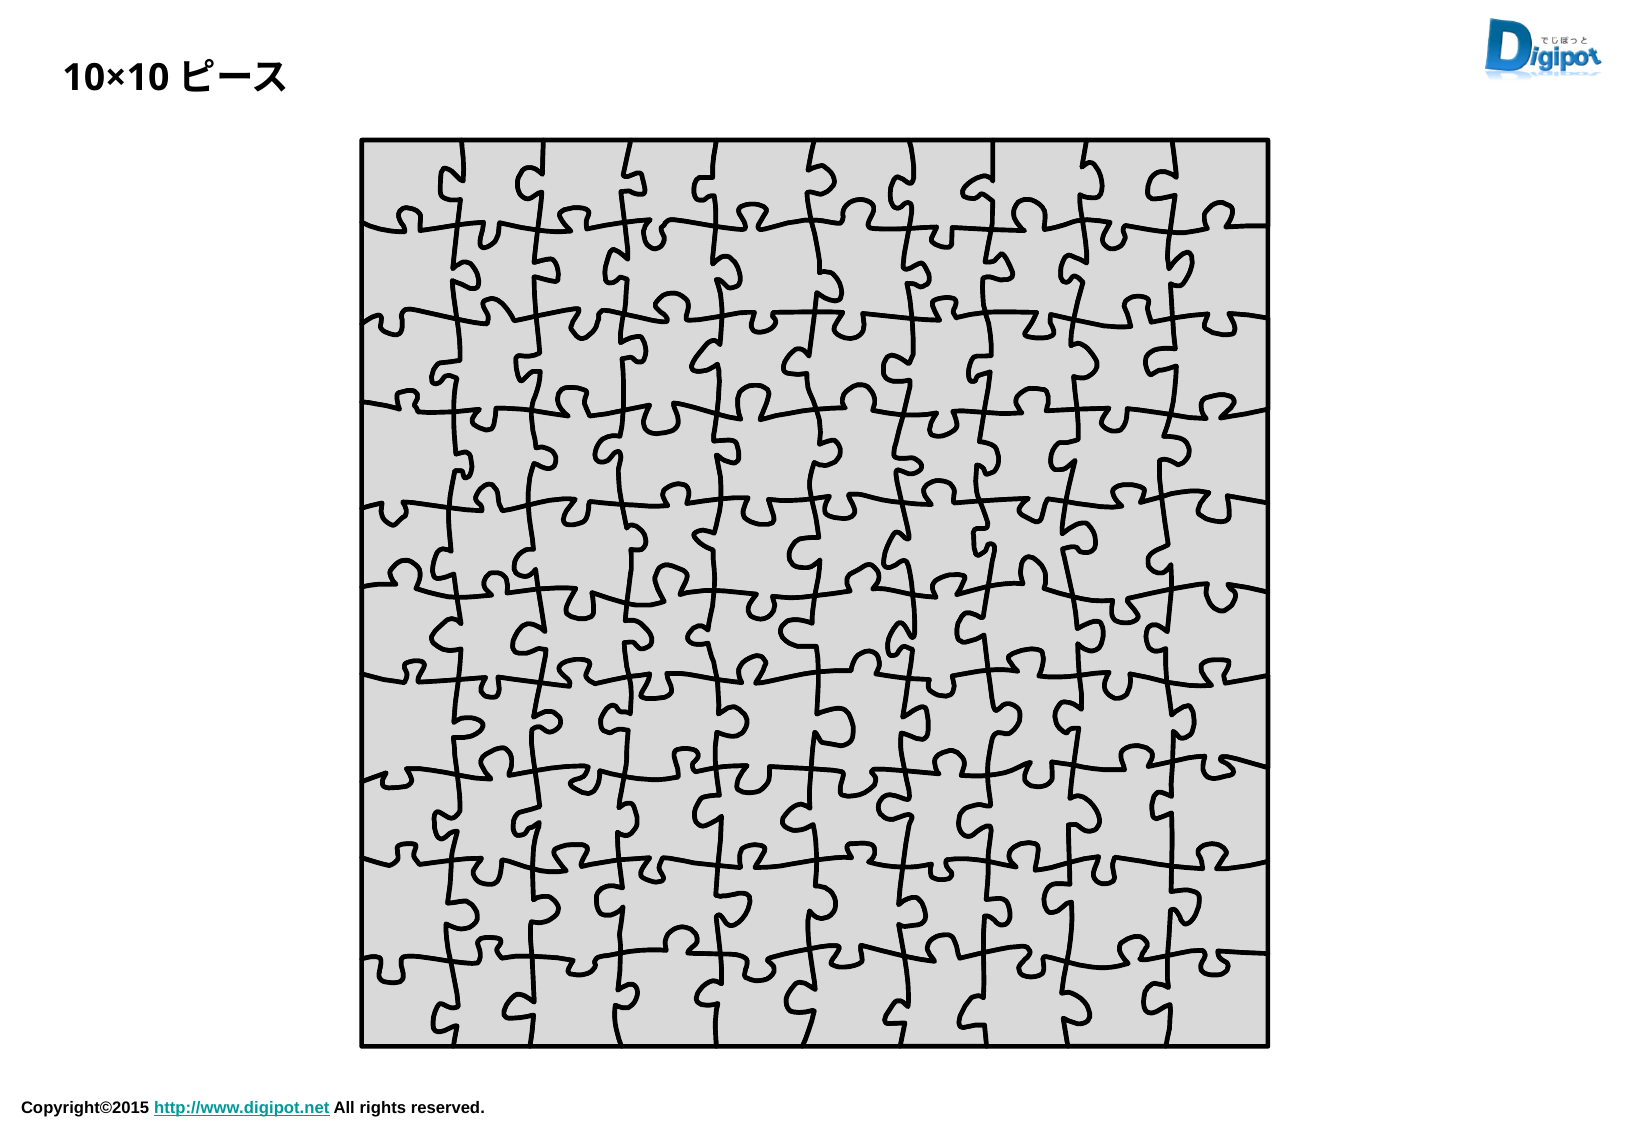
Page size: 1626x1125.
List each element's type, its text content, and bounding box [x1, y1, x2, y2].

text_box [959, 946, 1089, 1047]
text_box [694, 140, 834, 229]
text_box [449, 408, 555, 510]
text_box [982, 199, 1086, 337]
text_box [432, 484, 537, 597]
text_box [1060, 219, 1192, 326]
text_box [900, 670, 1019, 776]
text_box [604, 219, 740, 321]
text_box [514, 498, 645, 618]
text_box [973, 498, 1095, 596]
text_box [884, 934, 986, 1047]
text_box [446, 858, 558, 963]
text_box [1159, 394, 1268, 521]
text_box [1054, 672, 1195, 769]
text_box [811, 651, 928, 796]
text_box [361, 660, 483, 787]
text_box [962, 140, 1102, 230]
text_box [624, 565, 716, 698]
text_box [806, 140, 913, 229]
text_box [515, 308, 645, 415]
text_box [620, 293, 722, 433]
text_box [782, 768, 912, 867]
text_box [531, 659, 631, 793]
text_box [1050, 408, 1189, 507]
text_box [712, 204, 841, 332]
text_box [809, 384, 921, 518]
text_box [697, 949, 815, 1047]
text_box [1068, 745, 1173, 883]
text_box [1144, 950, 1268, 1047]
text_box [1168, 659, 1268, 778]
text_box [715, 655, 853, 792]
text_box [530, 844, 622, 975]
text_box [956, 556, 1103, 677]
text_box [614, 927, 722, 1047]
text_box [780, 564, 914, 678]
text_box [361, 502, 456, 597]
text_box [440, 140, 543, 247]
text_box [1146, 313, 1268, 418]
text_box [958, 761, 1099, 870]
text_box [987, 648, 1081, 786]
text_box [715, 844, 835, 980]
text_box [691, 311, 815, 419]
text_box [1062, 484, 1171, 622]
text_box [789, 494, 912, 595]
picture [1485, 18, 1602, 82]
text_box [1146, 583, 1268, 685]
text_box [894, 410, 998, 504]
text_box [687, 590, 818, 683]
text_box [361, 768, 460, 865]
text_box [1148, 491, 1268, 610]
text_box [1043, 856, 1200, 967]
text_box [878, 750, 991, 879]
text_box [1147, 140, 1268, 232]
text_box [431, 572, 545, 697]
text_box [693, 497, 819, 619]
text_box [361, 390, 472, 525]
text_box [453, 677, 560, 779]
text_box [361, 207, 478, 334]
text_box [1167, 202, 1268, 334]
text_box [1071, 296, 1177, 431]
text_box [890, 140, 992, 247]
text_box [361, 140, 463, 231]
text_box [617, 748, 721, 882]
text_box [968, 311, 1097, 413]
text_box [433, 937, 535, 1047]
text_box [975, 388, 1078, 521]
text_box [1073, 589, 1171, 698]
text_box [1061, 936, 1171, 1047]
text_box [517, 140, 644, 231]
text_box [361, 956, 459, 1047]
text_box 10×10ピース [47, 45, 305, 106]
text_box [1079, 140, 1176, 248]
text_box [983, 842, 1072, 976]
text_box [887, 574, 988, 696]
text_box [713, 385, 840, 524]
text_box [600, 673, 747, 779]
text_box [903, 227, 1012, 320]
text_box [504, 953, 637, 1047]
text_box [694, 765, 816, 867]
text_box [513, 766, 637, 871]
text_box [883, 480, 994, 597]
text_box [808, 843, 925, 967]
text_box [1152, 756, 1268, 868]
text_box [621, 140, 716, 248]
text_box [786, 945, 908, 1047]
text_box [898, 858, 1010, 961]
text_box [431, 298, 540, 429]
text_box [452, 222, 558, 323]
text_box [594, 403, 738, 506]
text_box [1168, 843, 1268, 974]
text_box [434, 747, 539, 884]
text_box [783, 311, 913, 414]
text_box [512, 588, 651, 686]
text_box [528, 387, 623, 524]
text_box [361, 309, 460, 412]
text_box [622, 483, 720, 605]
text_box [534, 207, 627, 338]
text_box [811, 199, 929, 338]
text_box [883, 297, 991, 436]
text_box [361, 560, 460, 682]
text_box [596, 857, 749, 954]
text_box [361, 843, 477, 982]
